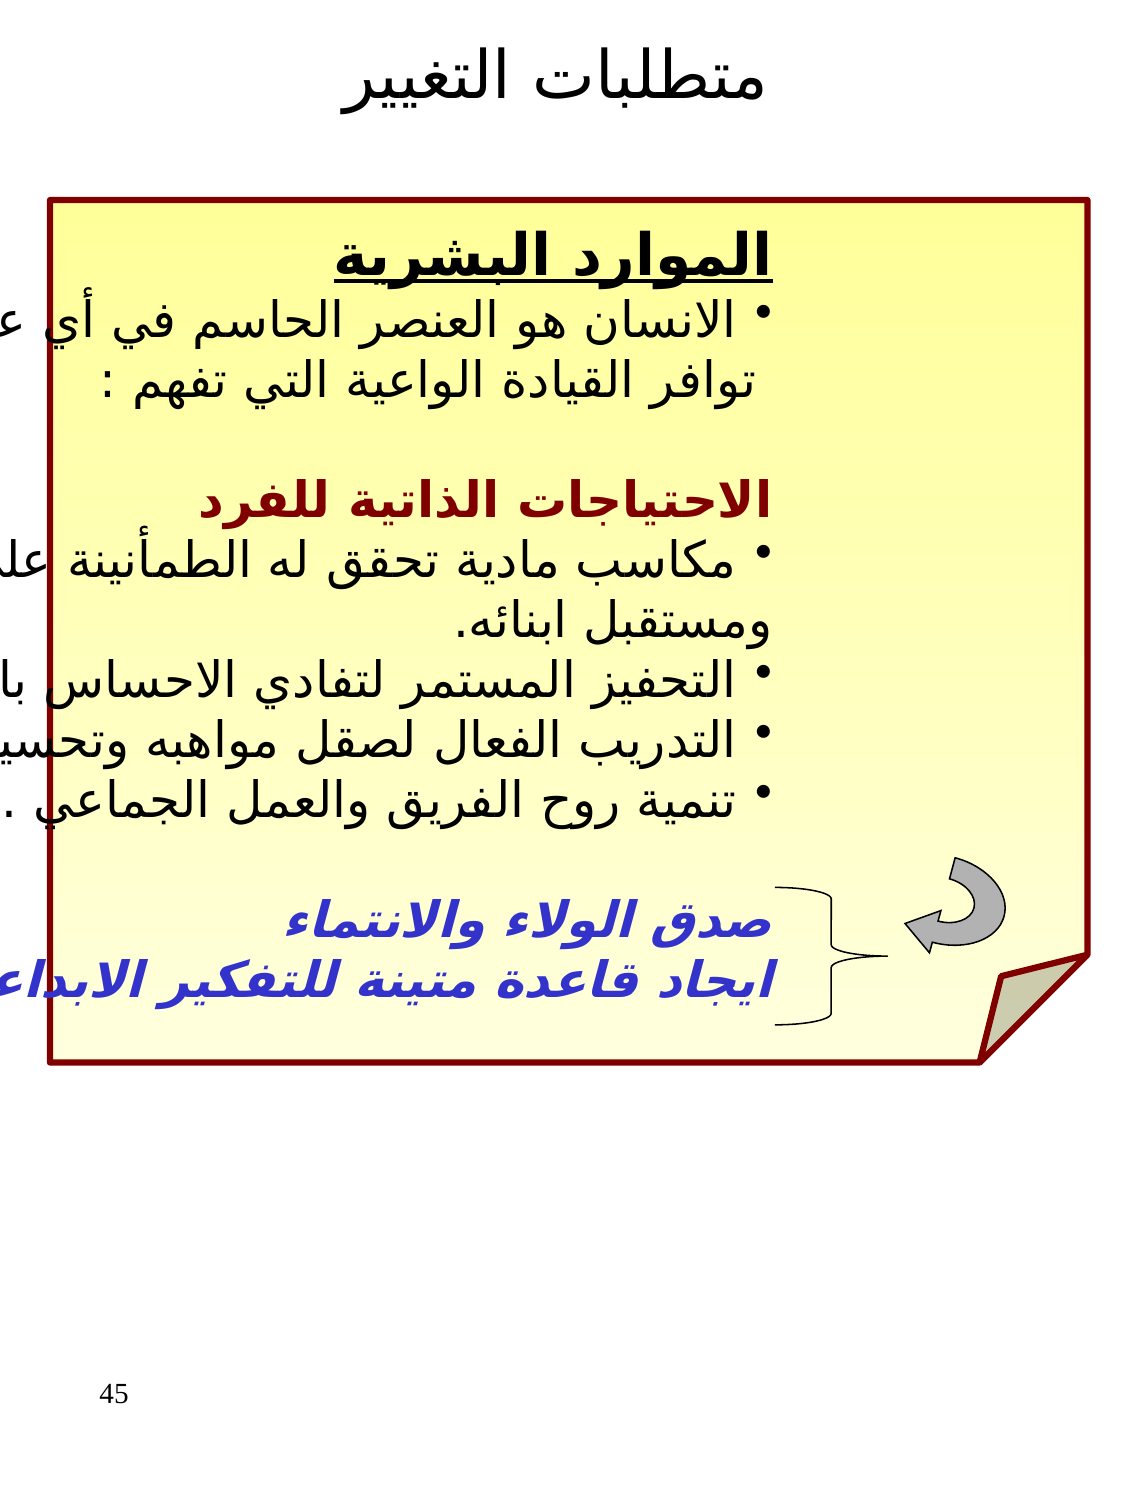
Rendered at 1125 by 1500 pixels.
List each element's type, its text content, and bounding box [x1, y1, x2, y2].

text_box الموارد البشرية الانسان هو العنصر الحاسم في أي عملية انتاجية شريطة توافر القيادة الواعية التي تفهم : الاحتياجات الذاتية للفرد مكاسب مادية تحقق له الطمأنينة على حاضره ومستقبله ومستقبل ابنائه. التحفيز المستمر لتفادي الاحساس بالملل او التهميش او الاهمال. التدريب الفعال لصقل مواهبه وتحسين قدراته . تنمية روح الفريق والعمل الجماعي . صدق الولاء والانتماء ايجاد قاعدة متينة للتفكير الابداعي [49, 200, 1088, 1063]
slide_number 45 [84, 1366, 319, 1467]
text_box متطلبات التغيير [99, 24, 1013, 120]
text_box [774, 887, 888, 1025]
text_box [905, 857, 1006, 953]
